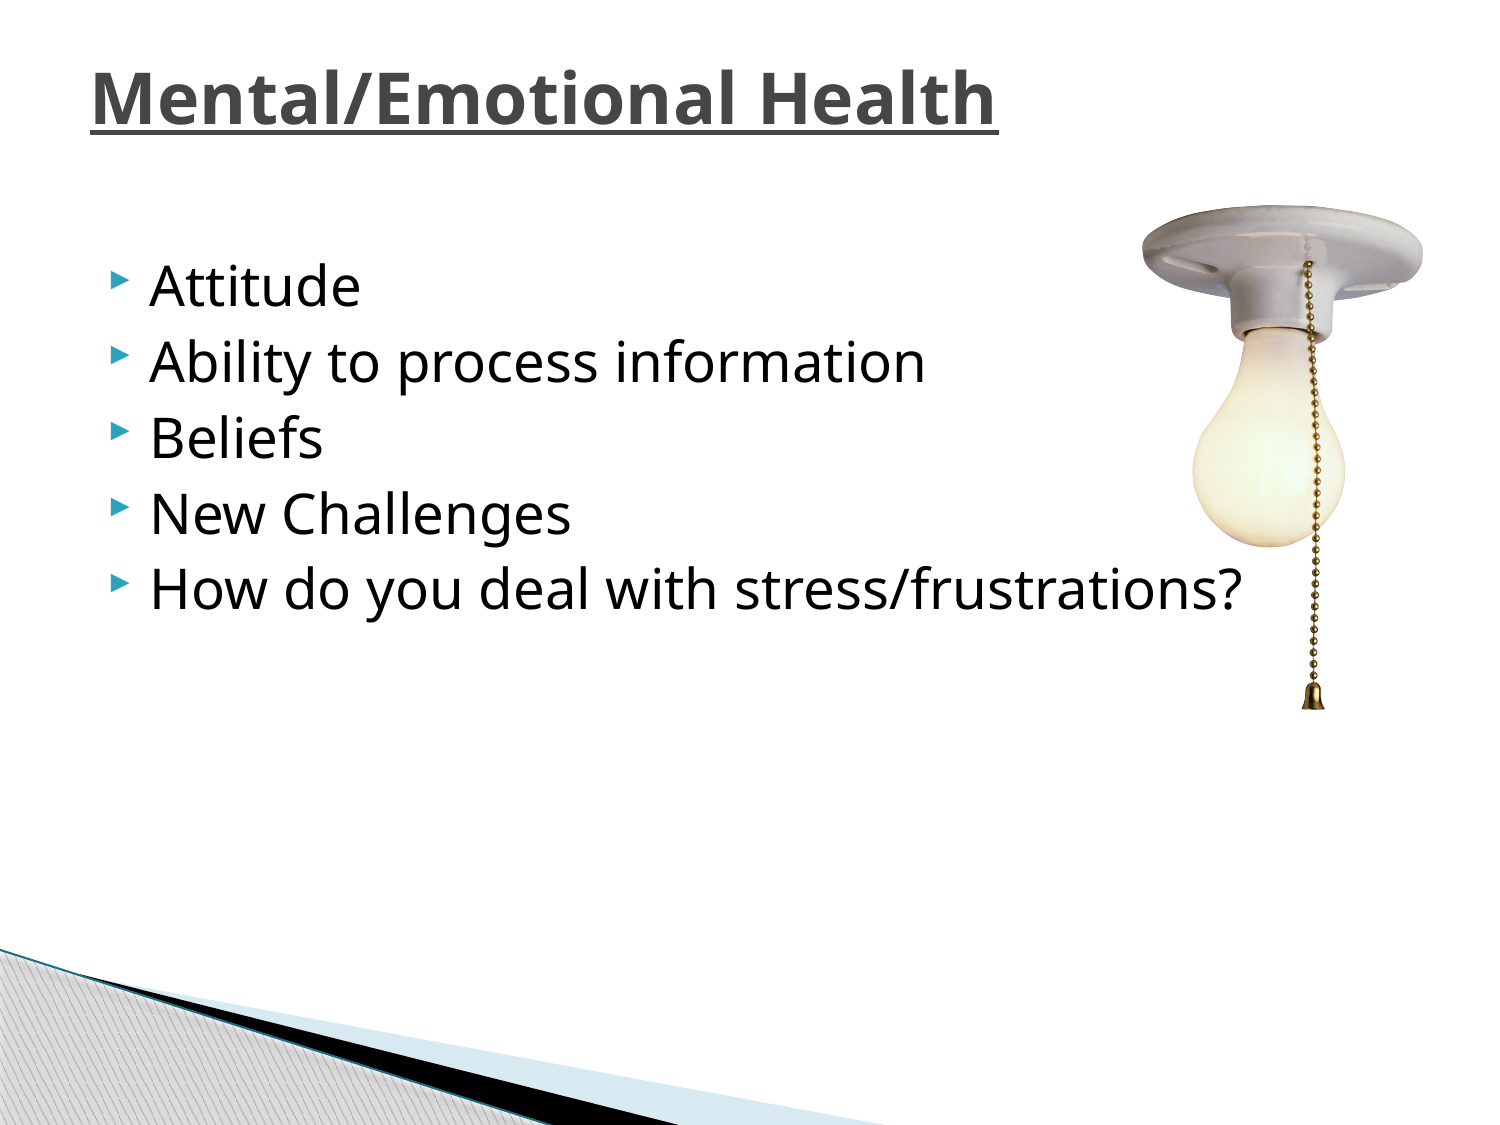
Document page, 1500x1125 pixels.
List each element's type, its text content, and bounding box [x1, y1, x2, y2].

picture [1139, 199, 1426, 713]
title Mental/Emotional Health [75, 45, 1425, 233]
list Attitude Ability to process information Beliefs New Challenges How do you deal with stress/frustrations? [75, 243, 1425, 986]
